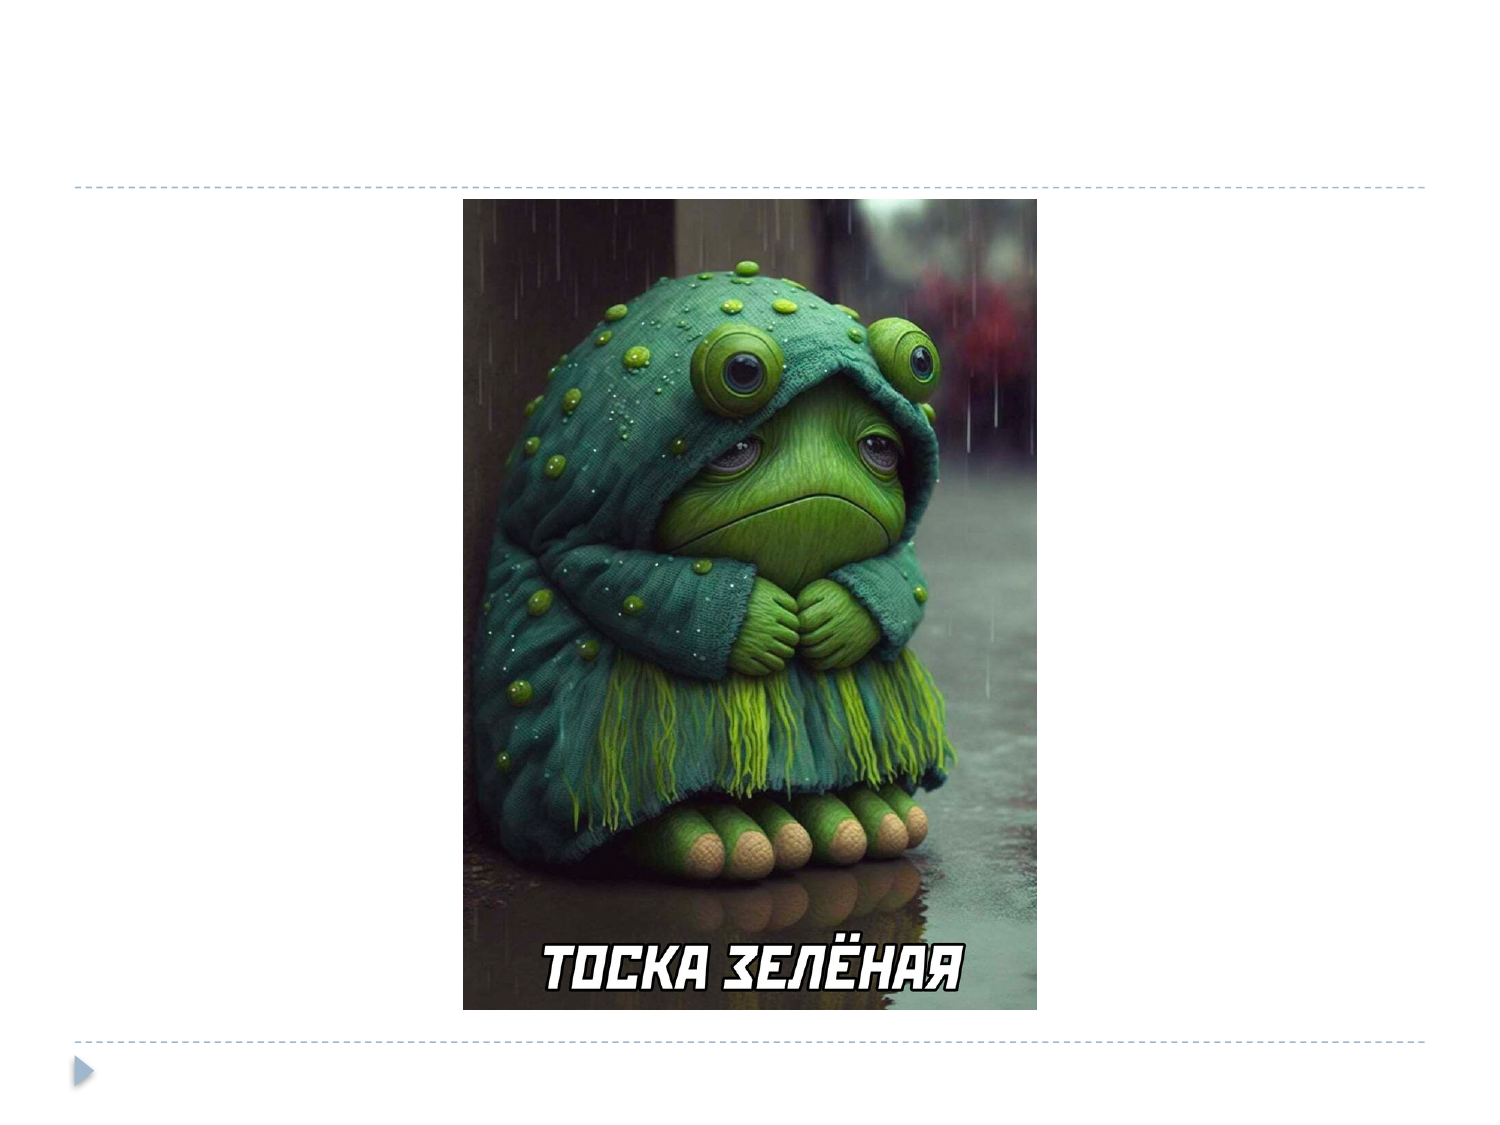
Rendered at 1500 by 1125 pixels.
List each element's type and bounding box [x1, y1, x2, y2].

picture [463, 199, 1037, 1011]
